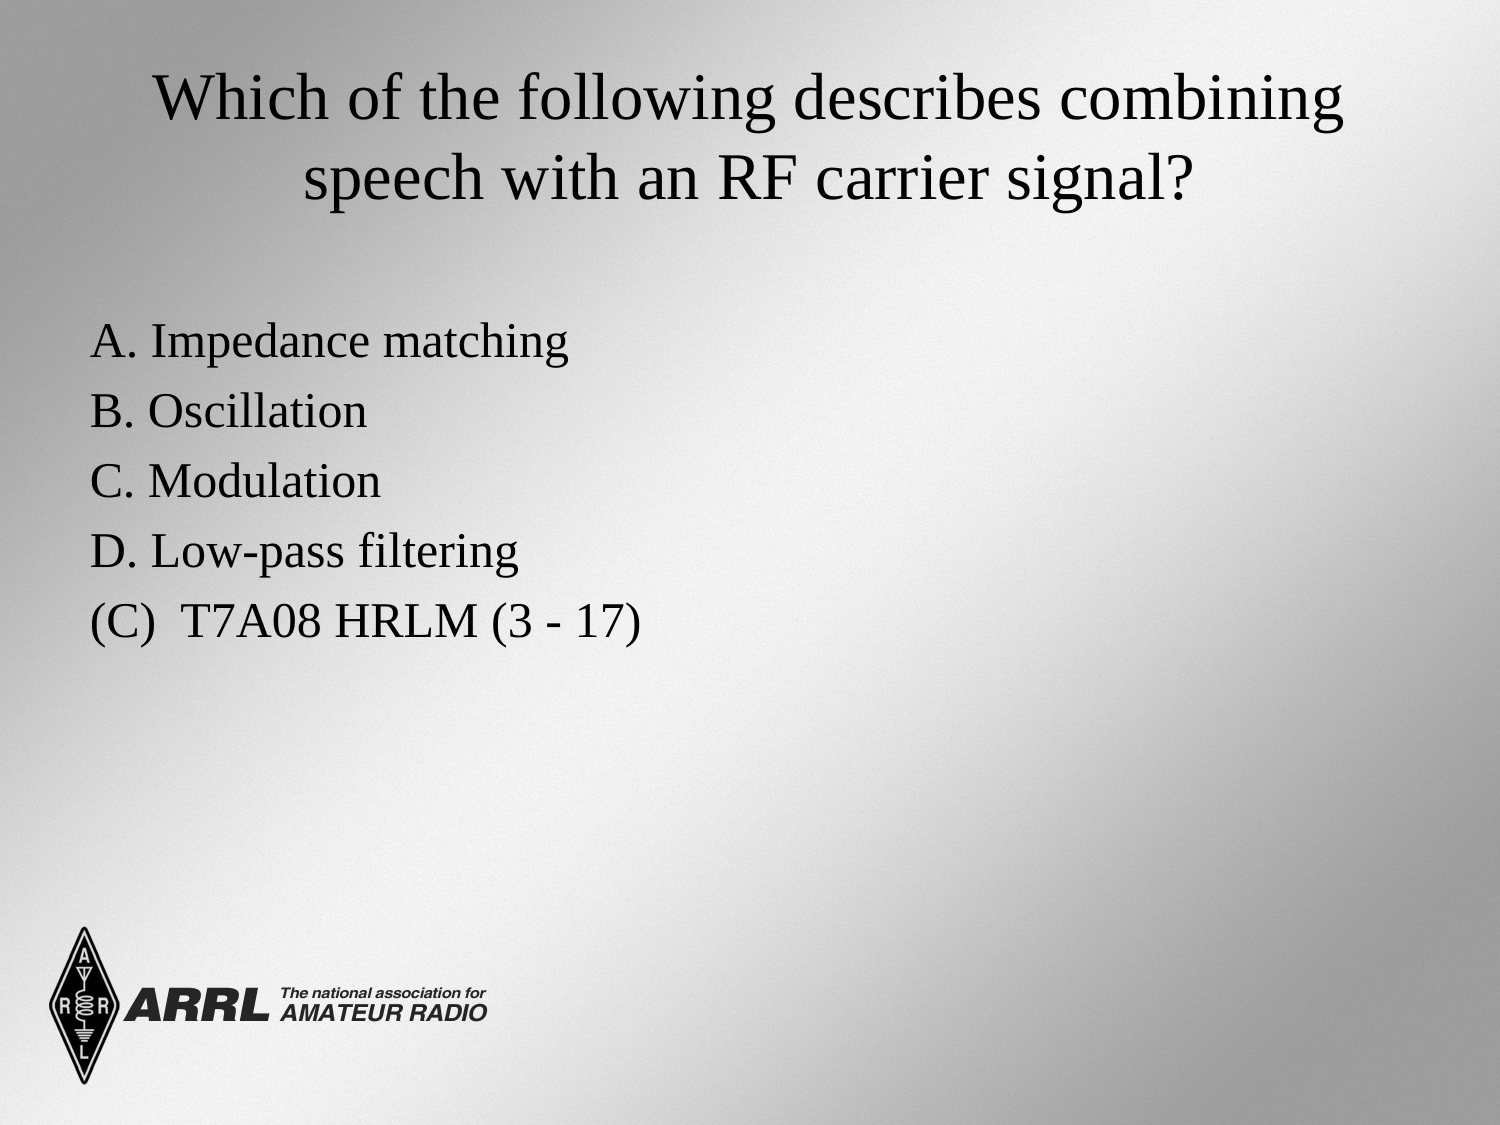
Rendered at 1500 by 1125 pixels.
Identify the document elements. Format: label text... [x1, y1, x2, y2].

picture [0, 0, 1500, 1125]
title Which of the following describes combining speech with an RF carrier signal? [75, 45, 1425, 233]
list A. Impedance matching B. Oscillation C. Modulation D. Low-pass filtering (C) T7A08 HRLM (3 - 17) [75, 299, 1425, 1005]
